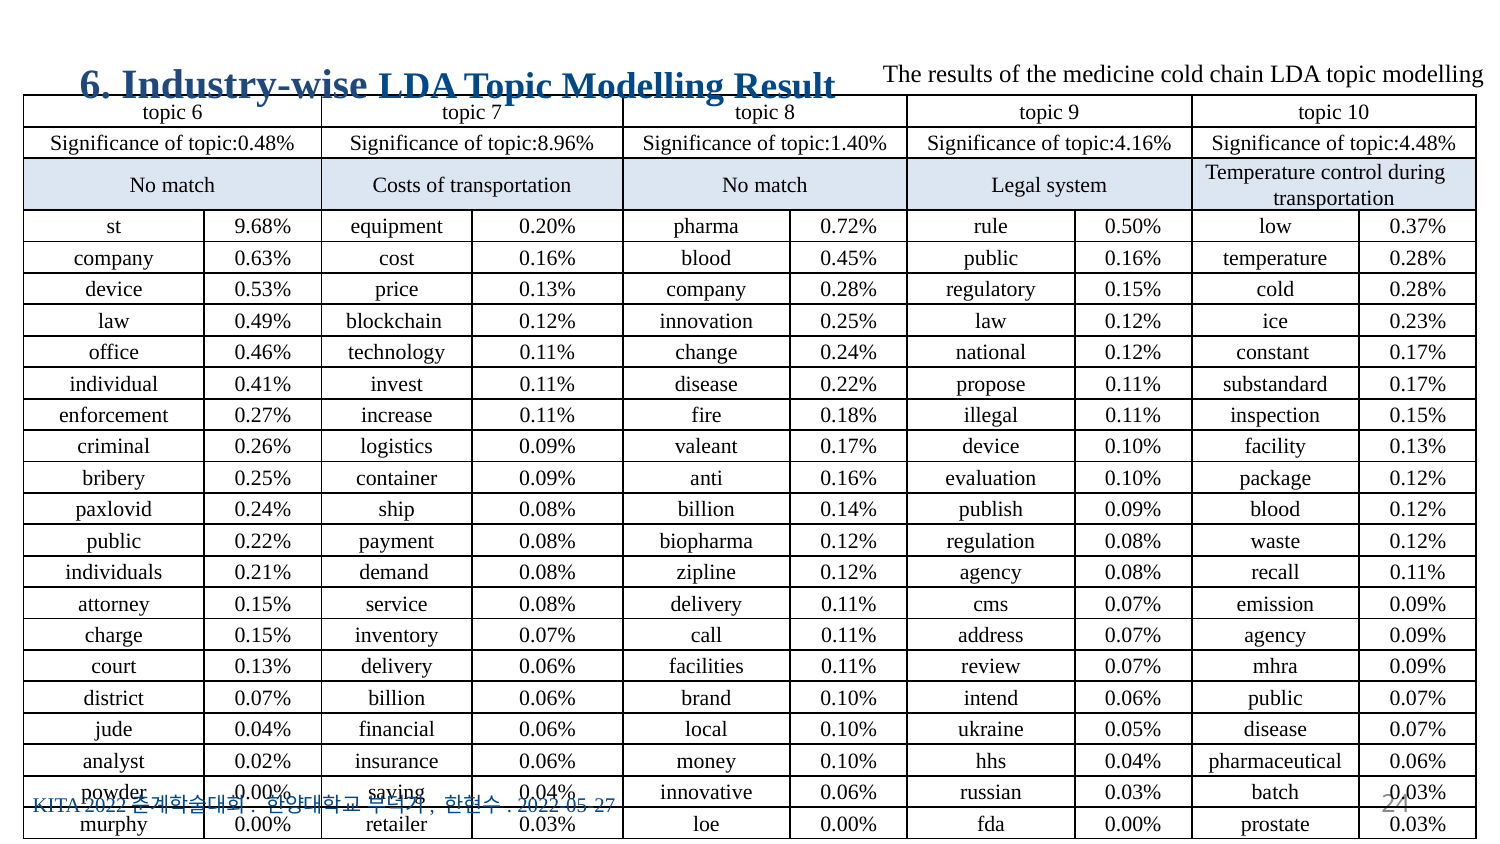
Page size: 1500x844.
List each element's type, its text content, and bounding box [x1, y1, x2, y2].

table_cell 0.05% [1076, 714, 1191, 743]
table_cell 0.45% [791, 242, 906, 272]
table_cell 0.27% [205, 400, 321, 429]
table_cell service [322, 588, 471, 618]
table_cell 0.07% [1360, 682, 1475, 712]
table_cell 0.09% [473, 431, 622, 461]
table_cell 0.13% [1360, 431, 1475, 461]
table_cell 0.09% [1360, 619, 1475, 649]
table_cell loe [624, 827, 789, 838]
table_cell price [322, 274, 471, 303]
table_cell low [1193, 211, 1358, 241]
table_cell 0.11% [791, 588, 906, 618]
table_cell 0.04% [1076, 745, 1191, 775]
table_cell 0.17% [1360, 368, 1475, 398]
table_cell 0.10% [1076, 462, 1191, 492]
table_cell propose [908, 368, 1074, 398]
table_cell 0.07% [205, 682, 321, 712]
table_cell 0.13% [205, 651, 321, 680]
table_cell 0.06% [473, 682, 622, 712]
table_cell hhs [908, 745, 1074, 775]
table_cell 0.15% [205, 588, 321, 618]
table_cell 0.12% [1360, 525, 1475, 555]
table_cell ice [1193, 305, 1358, 335]
table_cell container [322, 462, 471, 492]
table_cell billion [624, 494, 789, 523]
table_cell 0.16% [1076, 242, 1191, 272]
table_cell anti [624, 462, 789, 492]
table_cell 0.18% [791, 400, 906, 429]
table_cell Significance of topic:1.40% [624, 128, 906, 157]
table_cell substandard [1193, 368, 1358, 398]
table_cell saving [322, 777, 471, 782]
table_header topic 8 [624, 115, 906, 126]
table_cell agency [1193, 619, 1358, 649]
table_cell 0.12% [473, 305, 622, 335]
table_cell 0.07% [1076, 651, 1191, 680]
table_cell Legal system [908, 159, 1191, 209]
table_header topic 6 [24, 96, 321, 126]
table_cell biopharma [624, 525, 789, 555]
table_cell payment [322, 525, 471, 555]
table_cell 0.03% [473, 827, 622, 838]
table_cell disease [624, 368, 789, 398]
table_cell 0.21% [205, 557, 321, 586]
table_cell 0.08% [1076, 525, 1191, 555]
table_cell change [624, 337, 789, 366]
table_cell money [624, 745, 789, 775]
table_cell charge [24, 619, 203, 649]
table_cell Costs of transportation [322, 159, 622, 209]
table_cell regulatory [908, 274, 1074, 303]
table_cell 0.17% [1360, 337, 1475, 366]
table_cell innovation [624, 305, 789, 335]
table_cell 0.06% [1360, 745, 1475, 775]
table_cell 0.11% [791, 619, 906, 649]
table_cell cold [1193, 274, 1358, 303]
table_cell prostate [1193, 827, 1358, 838]
table_cell 0.16% [473, 242, 622, 272]
table_cell individuals [24, 557, 203, 586]
table_cell publish [908, 494, 1074, 523]
table_cell temperature [1193, 242, 1358, 272]
table_cell 0.00% [205, 777, 321, 782]
table_cell 0.11% [1076, 400, 1191, 429]
table_cell device [24, 274, 203, 303]
table_cell 0.13% [473, 274, 622, 303]
table_cell illegal [908, 400, 1074, 429]
table_cell blood [1193, 494, 1358, 523]
table_cell 9.68% [205, 211, 321, 241]
table_cell enforcement [24, 400, 203, 429]
table_cell 0.28% [791, 274, 906, 303]
table_cell attorney [24, 588, 203, 618]
table_cell local [624, 714, 789, 743]
table_cell 0.03% [1360, 777, 1475, 806]
table_cell 0.25% [791, 305, 906, 335]
table_cell review [908, 651, 1074, 680]
table_cell law [24, 305, 203, 335]
table_cell regulation [908, 525, 1074, 555]
table_cell fda [908, 808, 1074, 838]
table_cell 0.15% [1076, 274, 1191, 303]
table_cell 0.00% [791, 808, 906, 838]
table_cell Temperature control during transportation [1193, 159, 1475, 209]
table_cell address [908, 619, 1074, 649]
table_cell 0.11% [791, 651, 906, 680]
table_cell 0.10% [791, 714, 906, 743]
table_cell retailer [322, 827, 471, 838]
table_cell facilities [624, 651, 789, 680]
table_cell 0.11% [473, 400, 622, 429]
table_cell batch [1193, 777, 1358, 782]
table_cell 0.09% [1360, 651, 1475, 680]
table_cell 0.46% [205, 337, 321, 366]
table_cell blood [624, 242, 789, 272]
table_cell district [24, 682, 203, 712]
table_cell delivery [624, 588, 789, 618]
table_header topic 9 [908, 96, 1191, 126]
footer KITA 2022춘계학술대회. 한양대학교 부덕기, 한현수. 2022-05-27 [17, 782, 845, 827]
table_cell brand [624, 682, 789, 712]
table_cell waste [1193, 525, 1358, 555]
table_cell criminal [24, 431, 203, 461]
table_cell jude [24, 714, 203, 743]
table_header topic 10 [1193, 96, 1475, 126]
table_cell fire [624, 400, 789, 429]
table_cell disease [1193, 714, 1358, 743]
table_cell billion [322, 682, 471, 712]
table_cell russian [908, 777, 1074, 806]
table_cell company [624, 274, 789, 303]
table_cell 0.00% [205, 827, 321, 838]
table_cell 0.06% [1076, 682, 1191, 712]
table_cell 0.09% [473, 462, 622, 492]
table_cell 0.11% [1360, 557, 1475, 586]
table_cell 0.49% [205, 305, 321, 335]
table_cell facility [1193, 431, 1358, 461]
table_cell 0.08% [473, 588, 622, 618]
table_cell 0.63% [205, 242, 321, 272]
table_cell 0.10% [791, 682, 906, 712]
table_cell 0.11% [1076, 368, 1191, 398]
table_cell intend [908, 682, 1074, 712]
table_cell 0.22% [205, 525, 321, 555]
table_cell constant [1193, 337, 1358, 366]
table_cell recall [1193, 557, 1358, 586]
table_cell 0.11% [473, 337, 622, 366]
table_cell 0.15% [205, 619, 321, 649]
table_cell 0.12% [1076, 337, 1191, 366]
table_cell 0.28% [1360, 242, 1475, 272]
table_cell 0.08% [473, 525, 622, 555]
table_cell analyst [24, 745, 203, 775]
table_cell 0.07% [473, 619, 622, 649]
table_cell 0.08% [1076, 557, 1191, 586]
table_cell bribery [24, 462, 203, 492]
table_cell insurance [322, 745, 471, 775]
table_cell equipment [322, 211, 471, 241]
table_cell 0.12% [791, 525, 906, 555]
table_cell invest [322, 368, 471, 398]
table_cell ship [322, 494, 471, 523]
table_cell court [24, 651, 203, 680]
table_cell 0.03% [1076, 777, 1191, 782]
table_cell 0.20% [473, 211, 622, 241]
table_cell logistics [322, 431, 471, 461]
table_cell call [624, 619, 789, 649]
table_cell 0.14% [791, 494, 906, 523]
table_cell 0.26% [205, 431, 321, 461]
table_cell No match [624, 159, 906, 209]
table_cell 0.02% [205, 745, 321, 775]
table_cell public [1193, 682, 1358, 712]
table_cell pharma [624, 211, 789, 241]
table_cell 0.12% [1360, 494, 1475, 523]
table_cell 0.10% [791, 745, 906, 775]
table_cell national [908, 337, 1074, 366]
table_cell rule [908, 211, 1074, 241]
table_cell inspection [1193, 400, 1358, 429]
table_cell valeant [624, 431, 789, 461]
table_cell 0.22% [791, 368, 906, 398]
table_cell financial [322, 714, 471, 743]
table_cell 0.12% [1360, 462, 1475, 492]
table_cell increase [322, 400, 471, 429]
table_cell st [24, 211, 203, 241]
table_cell 0.08% [473, 557, 622, 586]
table_cell public [908, 242, 1074, 272]
table_cell 0.04% [205, 714, 321, 743]
slide_number 24 [1074, 782, 1425, 827]
table_cell agency [908, 557, 1074, 586]
table_cell 0.06% [791, 777, 906, 806]
table_cell demand [322, 557, 471, 586]
table_cell 0.37% [1360, 211, 1475, 241]
table_cell 0.12% [791, 557, 906, 586]
table_cell 0.23% [1360, 305, 1475, 335]
table_cell office [24, 337, 203, 366]
table_cell No match [24, 159, 321, 209]
table_cell 0.06% [473, 714, 622, 743]
table_cell blockchain [322, 305, 471, 335]
table_cell powder [24, 777, 203, 782]
table_cell mhra [1193, 651, 1358, 680]
table_cell 0.72% [791, 211, 906, 241]
table_cell Significance of topic:8.96% [322, 128, 622, 157]
table_cell innovative [624, 777, 789, 782]
table_cell emission [1193, 588, 1358, 618]
table_header topic 7 [322, 115, 622, 126]
table_cell 0.09% [1076, 494, 1191, 523]
table_cell individual [24, 368, 203, 398]
table_cell cms [908, 588, 1074, 618]
table_cell 0.07% [1076, 619, 1191, 649]
table_cell ukraine [908, 714, 1074, 743]
table_cell 0.11% [473, 368, 622, 398]
table_cell 0.24% [205, 494, 321, 523]
table_cell 0.06% [473, 651, 622, 680]
table_cell cost [322, 242, 471, 272]
table_cell 0.15% [1360, 400, 1475, 429]
table_cell 0.50% [1076, 211, 1191, 241]
table_cell company [24, 242, 203, 272]
table_cell 0.03% [1360, 808, 1475, 838]
table_cell technology [322, 337, 471, 366]
table_cell 0.41% [205, 368, 321, 398]
table_cell 0.09% [1360, 588, 1475, 618]
table_cell 0.06% [473, 745, 622, 775]
table_cell 0.12% [1076, 305, 1191, 335]
table_cell paxlovid [24, 494, 203, 523]
table_cell 0.28% [1360, 274, 1475, 303]
table_cell law [908, 305, 1074, 335]
table_cell public [24, 525, 203, 555]
table_cell murphy [24, 827, 203, 838]
table_cell 0.17% [791, 431, 906, 461]
table_cell 0.25% [205, 462, 321, 492]
table_cell 0.53% [205, 274, 321, 303]
table_cell Significance of topic:0.48% [24, 128, 321, 157]
table_cell zipline [624, 557, 789, 586]
table_cell Significance of topic:4.48% [1193, 128, 1475, 157]
text_box 6. Industry-wise LDA Topic Modelling Result [64, 0, 928, 115]
table_cell 0.24% [791, 337, 906, 366]
table_cell pharmaceutical [1193, 745, 1358, 775]
table_cell evaluation [908, 462, 1074, 492]
table_cell inventory [322, 619, 471, 649]
text_box The results of the medicine cold chain LDA topic modelling [928, 49, 1500, 95]
table_cell 0.07% [1360, 714, 1475, 743]
table_cell 0.04% [473, 777, 622, 782]
table_cell delivery [322, 651, 471, 680]
table_cell 0.07% [1076, 588, 1191, 618]
table_cell Significance of topic:4.16% [908, 128, 1191, 157]
table_cell 0.08% [473, 494, 622, 523]
table_cell 0.00% [1076, 827, 1191, 838]
table_cell 0.16% [791, 462, 906, 492]
table_cell package [1193, 462, 1358, 492]
table_cell device [908, 431, 1074, 461]
table_cell 0.10% [1076, 431, 1191, 461]
